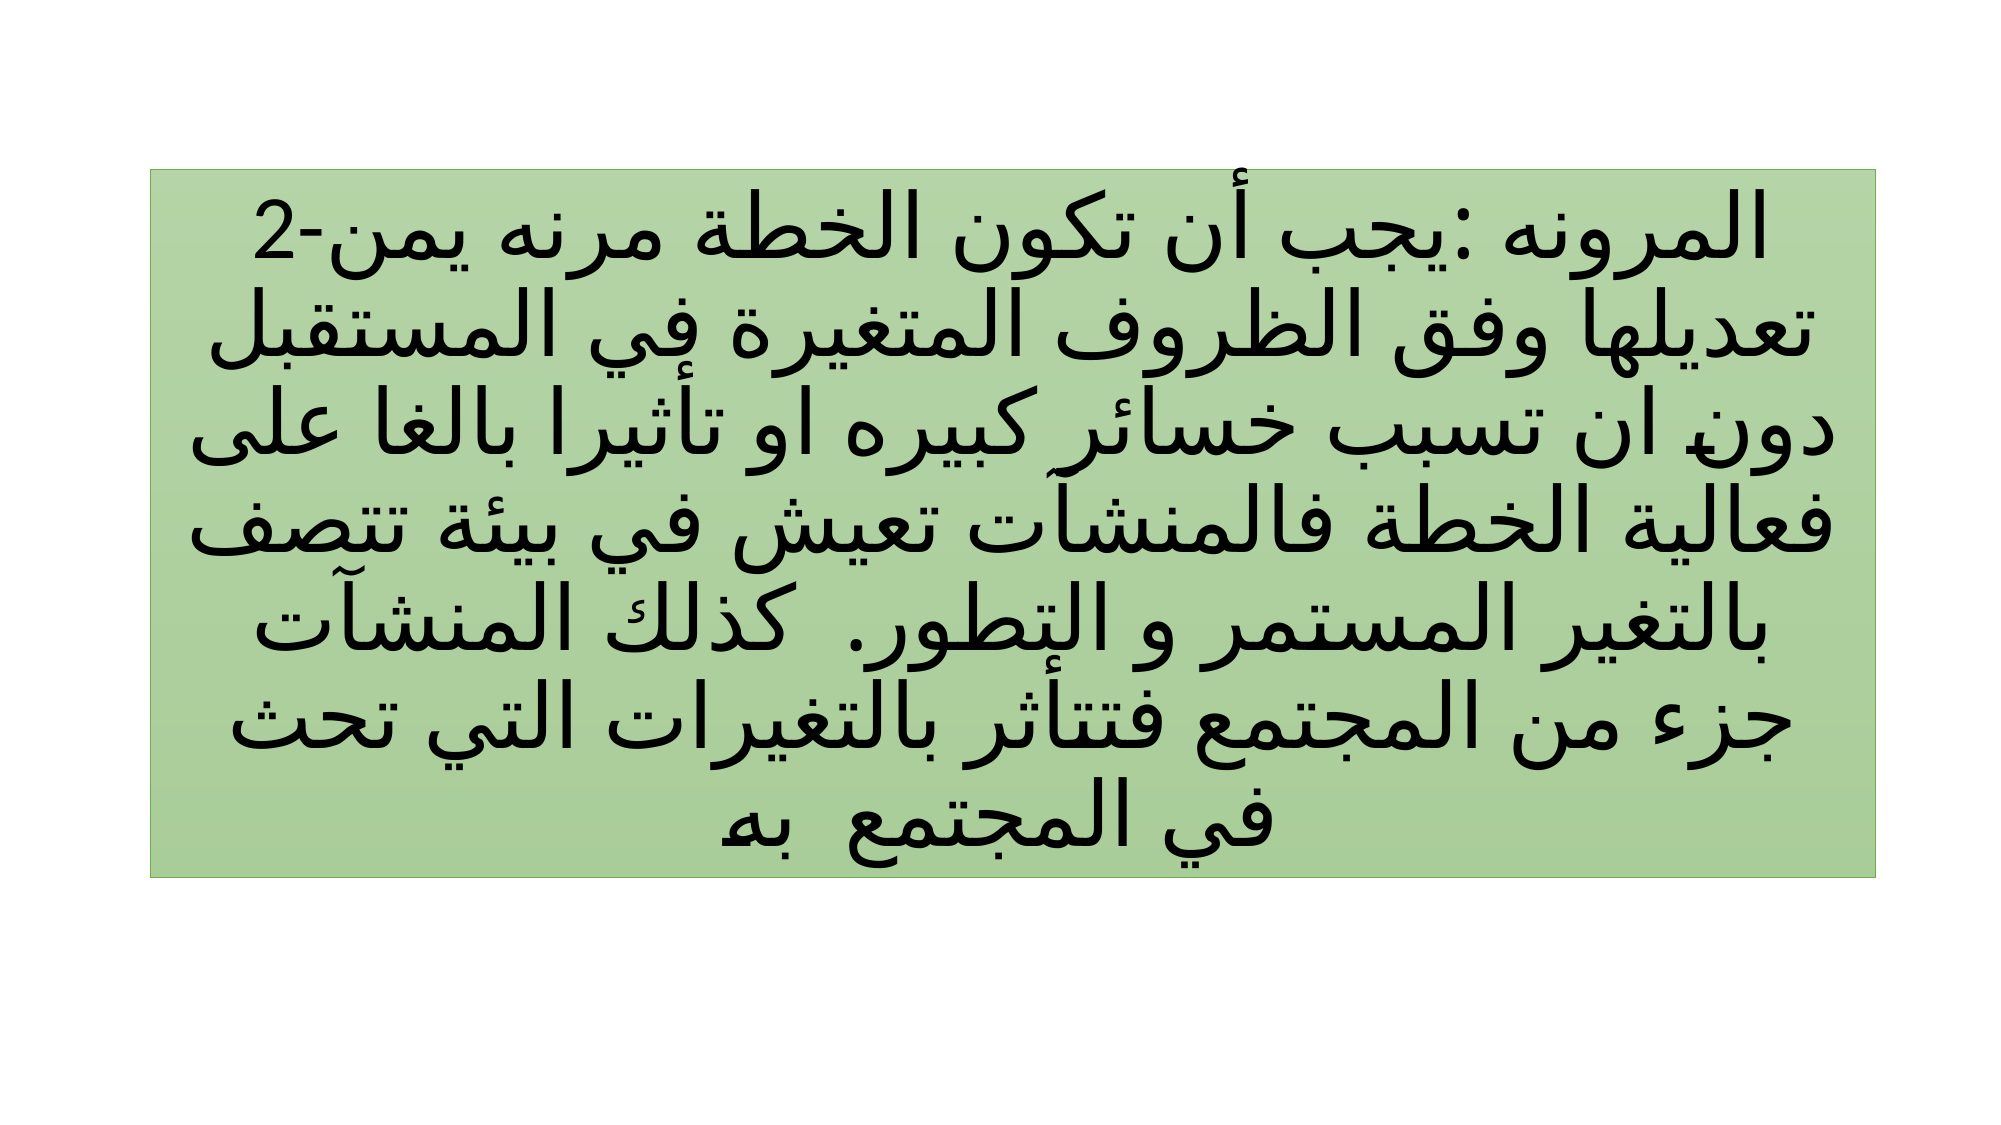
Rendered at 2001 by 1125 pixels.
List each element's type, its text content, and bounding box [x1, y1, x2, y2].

title 2-المرونه :يجب أن تكون الخطة مرنه يمن تعديلها وفق الظروف المتغيرة في المستقبل دون ان تسبب خسائر كبيره او تأثيرا بالغا على فعالية الخطة فالمنشآت تعيش في بيئة تتصف بالتغير المستمر و التطور. كذلك المنشآت جزء من المجتمع فتتأثر بالتغيرات التي تحث في المجتمع به [150, 169, 1876, 878]
